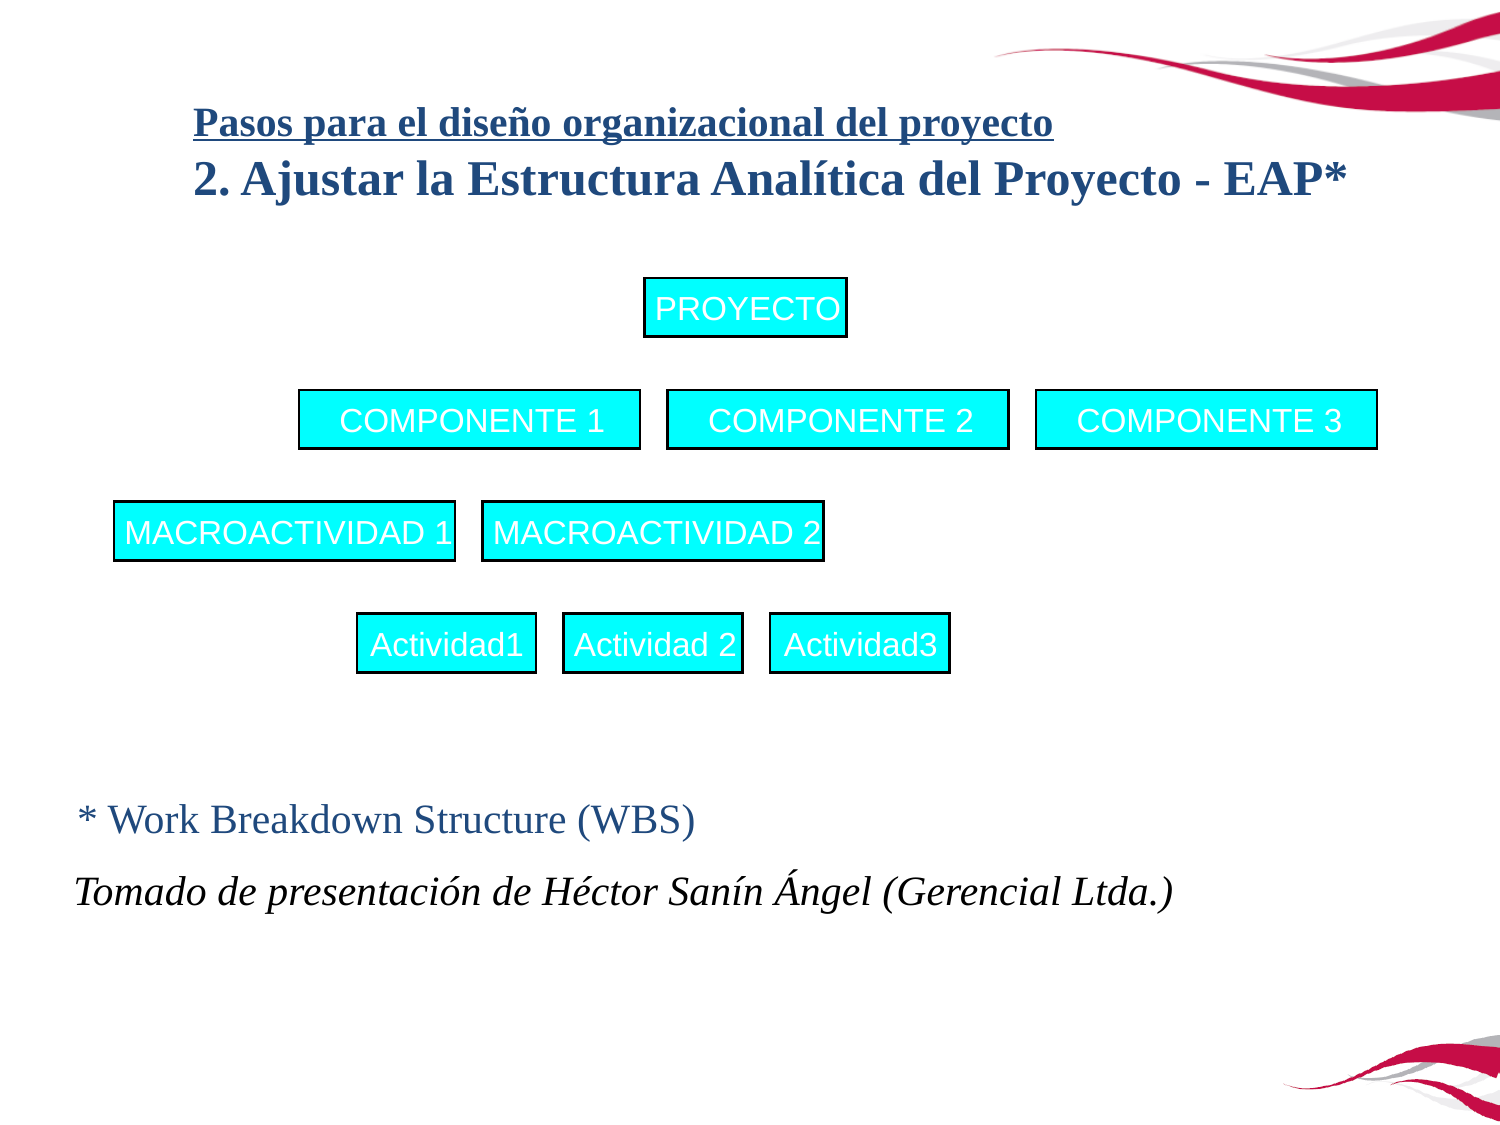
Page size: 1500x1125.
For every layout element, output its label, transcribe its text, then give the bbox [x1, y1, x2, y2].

text_box Tomado de presentación de Héctor Sanín Ángel (Gerencial Ltda.) [58, 843, 1435, 921]
text_box [644, 277, 847, 337]
text_box * Work Breakdown Structure (WBS) [62, 784, 722, 843]
text_box [298, 389, 640, 449]
text_box [770, 613, 950, 673]
text_box [563, 613, 743, 673]
picture [920, 0, 1500, 140]
text_box [1036, 389, 1377, 449]
text_box [356, 613, 536, 673]
text_box Pasos para el diseño organizacional del proyecto 2. Ajustar la Estructura Analítica del Proyecto - EAP* [178, 87, 1364, 213]
text_box [113, 501, 455, 561]
text_box [667, 389, 1009, 449]
picture [1254, 1022, 1500, 1125]
text_box [482, 501, 824, 561]
